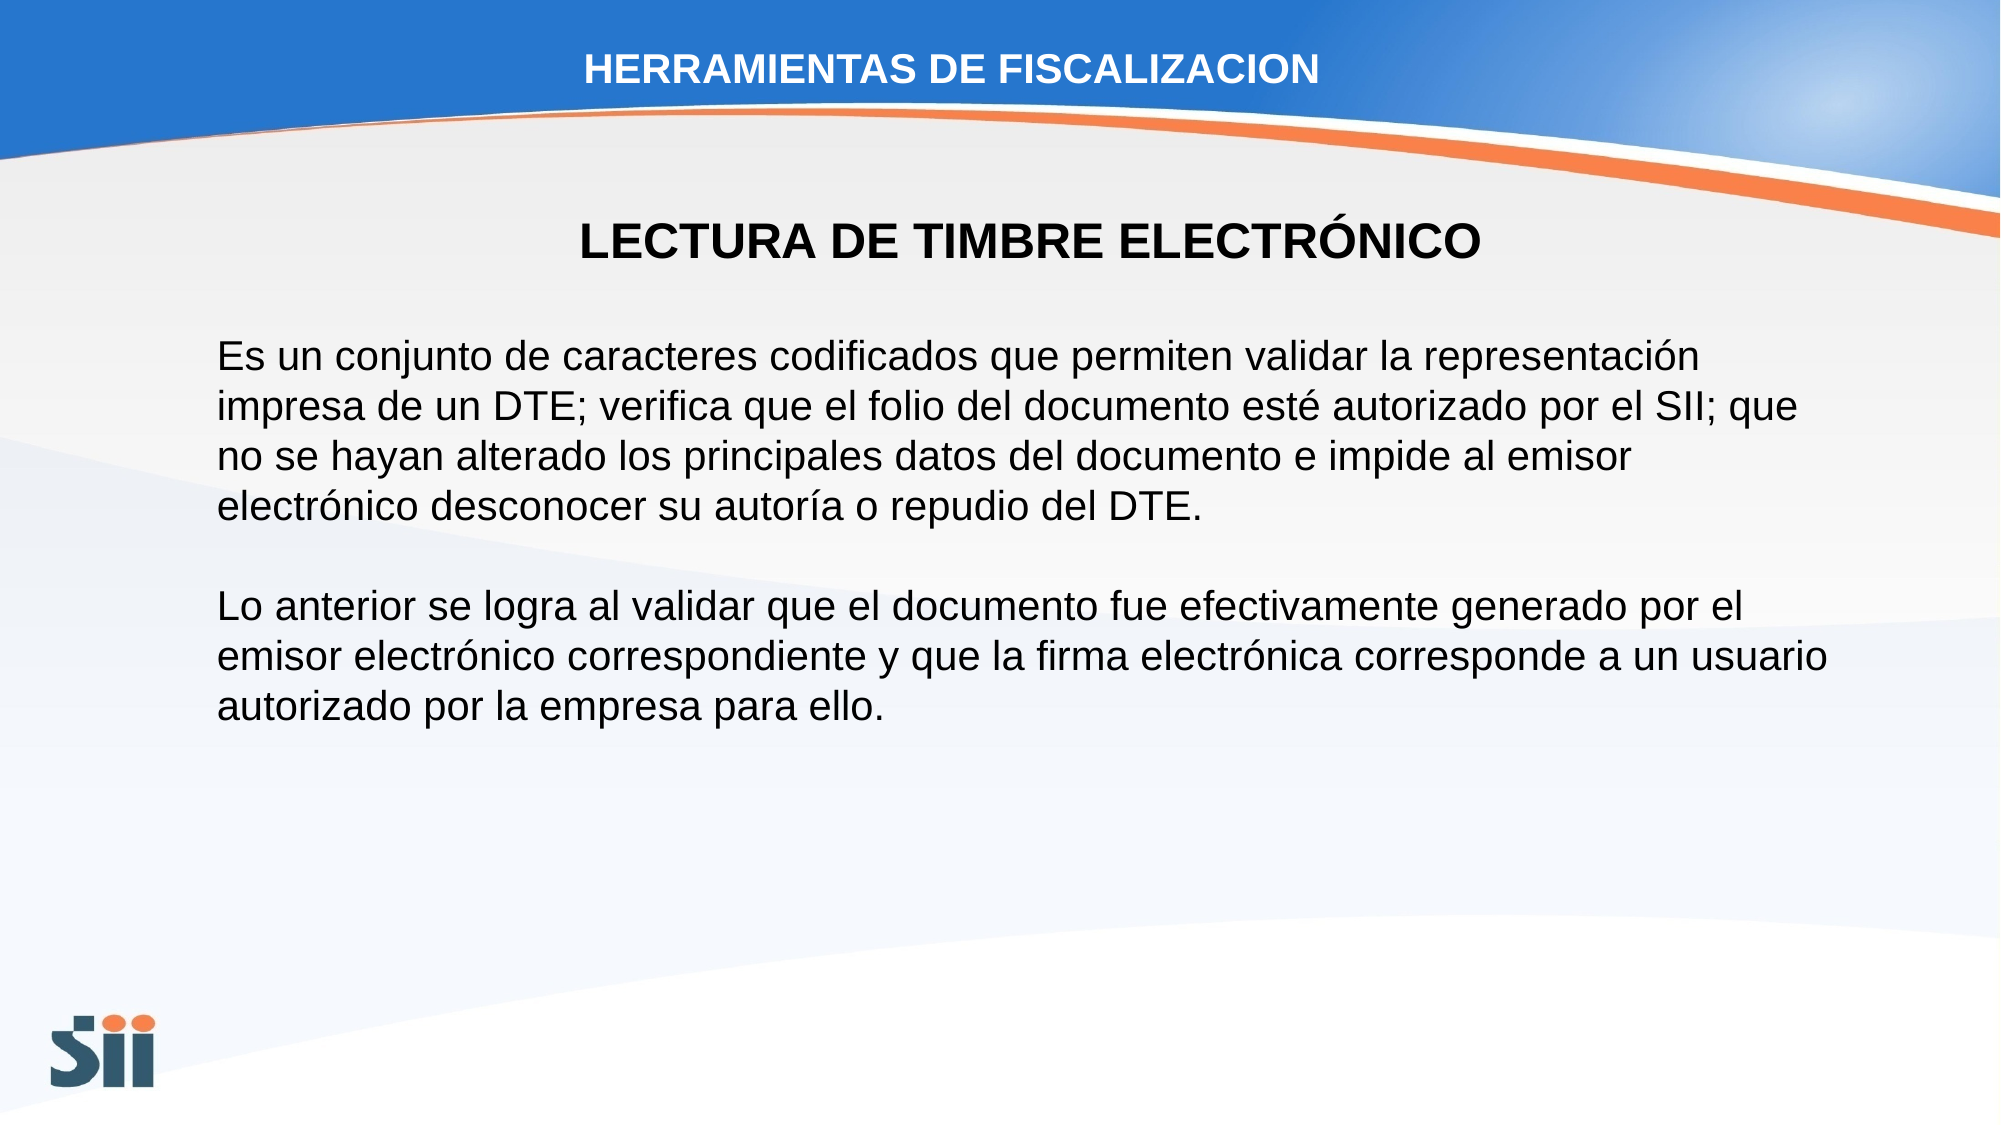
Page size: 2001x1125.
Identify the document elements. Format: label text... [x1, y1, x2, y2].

text_box HERRAMIENTAS DE FISCALIZACION [202, 34, 1702, 100]
text_box LECTURA DE TIMBRE ELECTRÓNICO Es un conjunto de caracteres codificados que permiten validar la representación impresa de un DTE; verifica que el folio del documento esté autorizado por el SII; que no se hayan alterado los principales datos del documento e impide al emisor electrónico desconocer su autoría o repudio del DTE. Lo anterior se logra al validar que el documento fue efectivamente generado por el emisor electrónico correspondiente y que la firma electrónica corresponde a un usuario autorizado por la empresa para ello. [202, 141, 1861, 837]
picture [0, 0, 2001, 1125]
